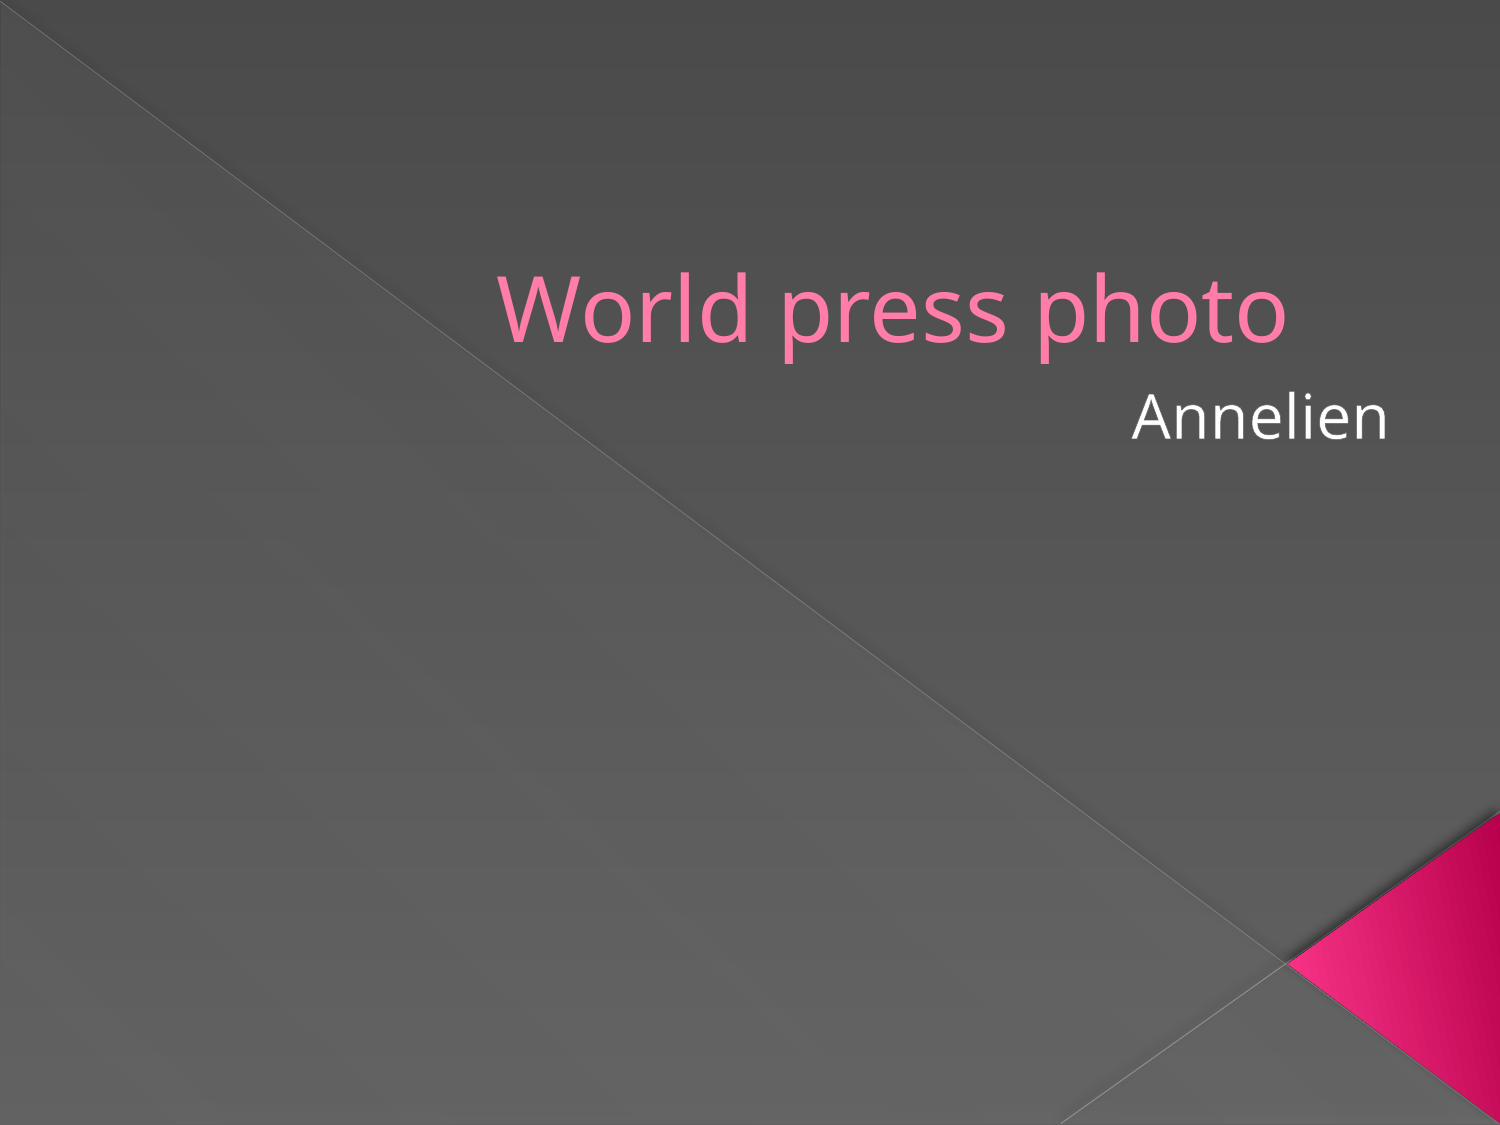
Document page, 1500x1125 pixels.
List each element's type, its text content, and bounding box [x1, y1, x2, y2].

subtitle Annelien [88, 369, 1412, 657]
title World press photo [88, 127, 1412, 369]
